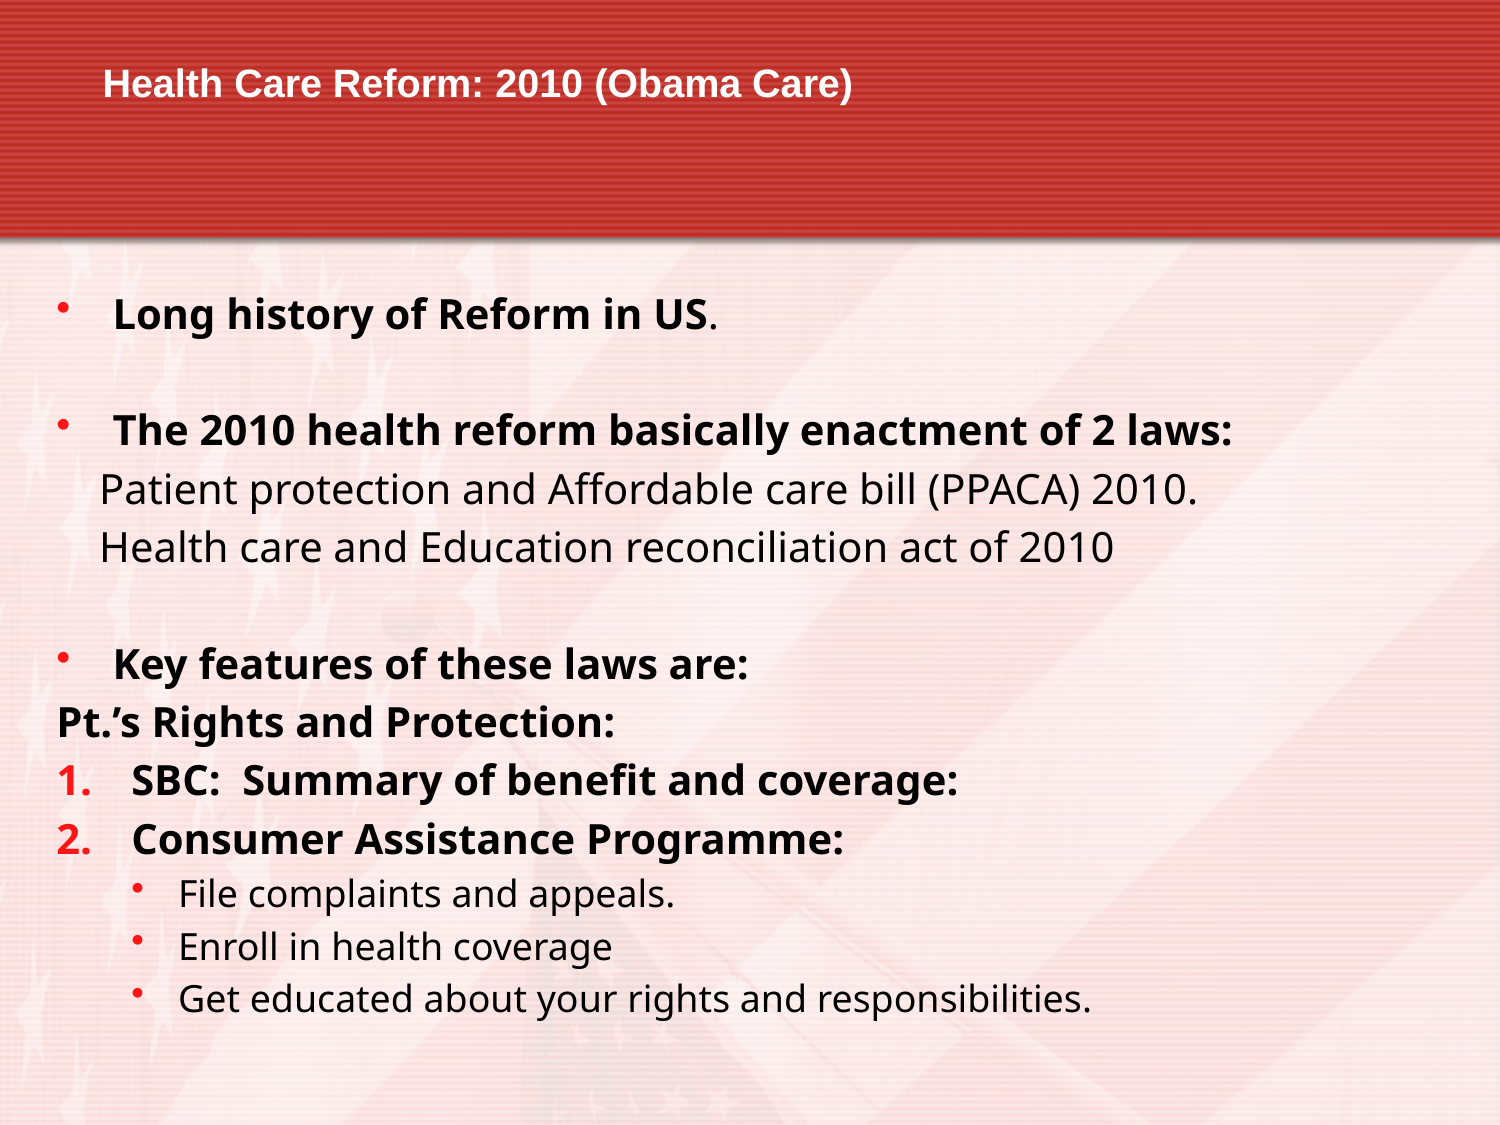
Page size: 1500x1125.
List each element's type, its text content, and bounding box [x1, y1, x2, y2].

list Long history of Reform in US. The 2010 health reform basically enactment of 2 laws: Patient protection and Affordable care bill (PPACA) 2010. Health care and Education reconciliation act of 2010 Key features of these laws are: Pt.’s Rights and Protection: SBC: Summary of benefit and coverage: Consumer Assistance Programme: File complaints and appeals. Enroll in health coverage Get educated about your rights and responsibilities. [41, 279, 1459, 1094]
title Health Care Reform: 2010 (Obama Care) [87, 50, 1388, 113]
picture [0, 0, 1500, 1125]
